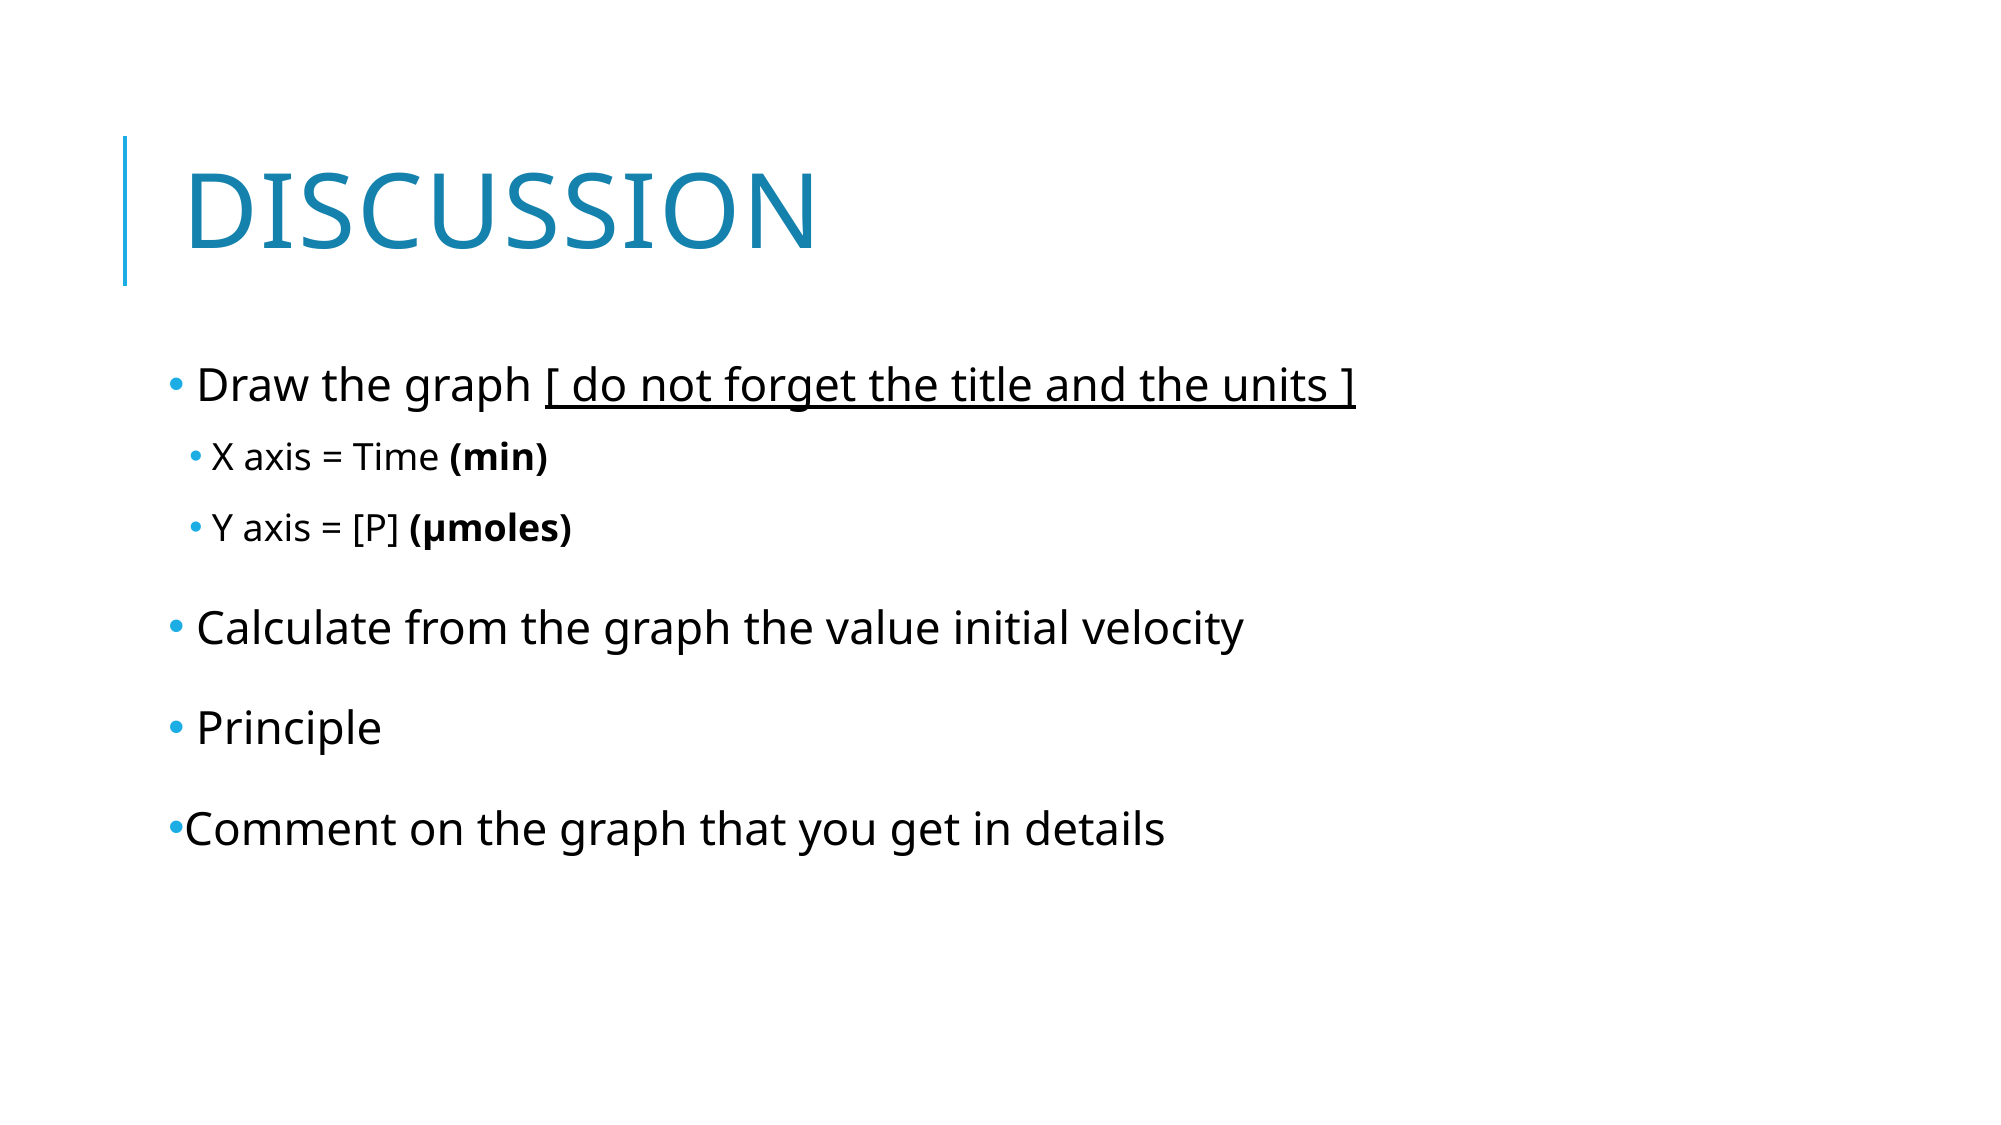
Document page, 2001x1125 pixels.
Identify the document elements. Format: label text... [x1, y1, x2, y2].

list Draw the graph [ do not forget the title and the units ] X axis = Time (min) Y axis = [P] (µmoles) Calculate from the graph the value initial velocity Principle Comment on the graph that you get in details [160, 331, 1871, 992]
title Discussion [168, 96, 1763, 331]
